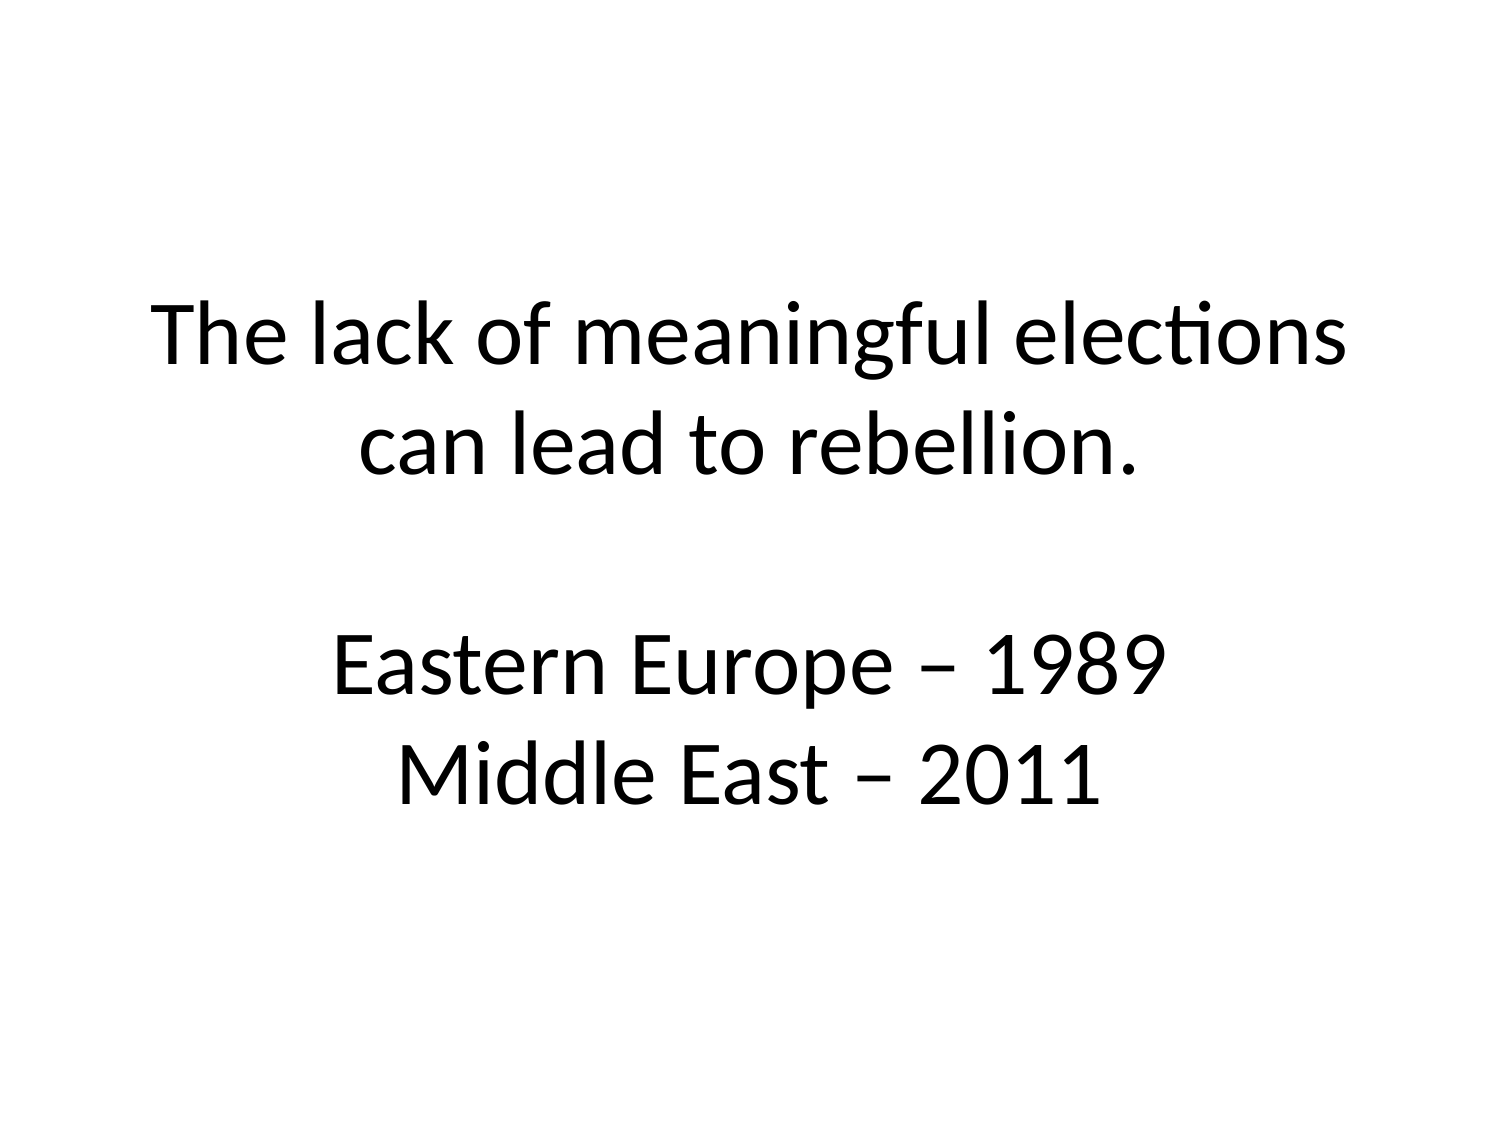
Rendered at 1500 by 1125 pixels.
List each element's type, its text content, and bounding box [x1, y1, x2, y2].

title The lack of meaningful elections can lead to rebellion. Eastern Europe – 1989 Middle East – 2011 [74, 44, 1426, 1051]
